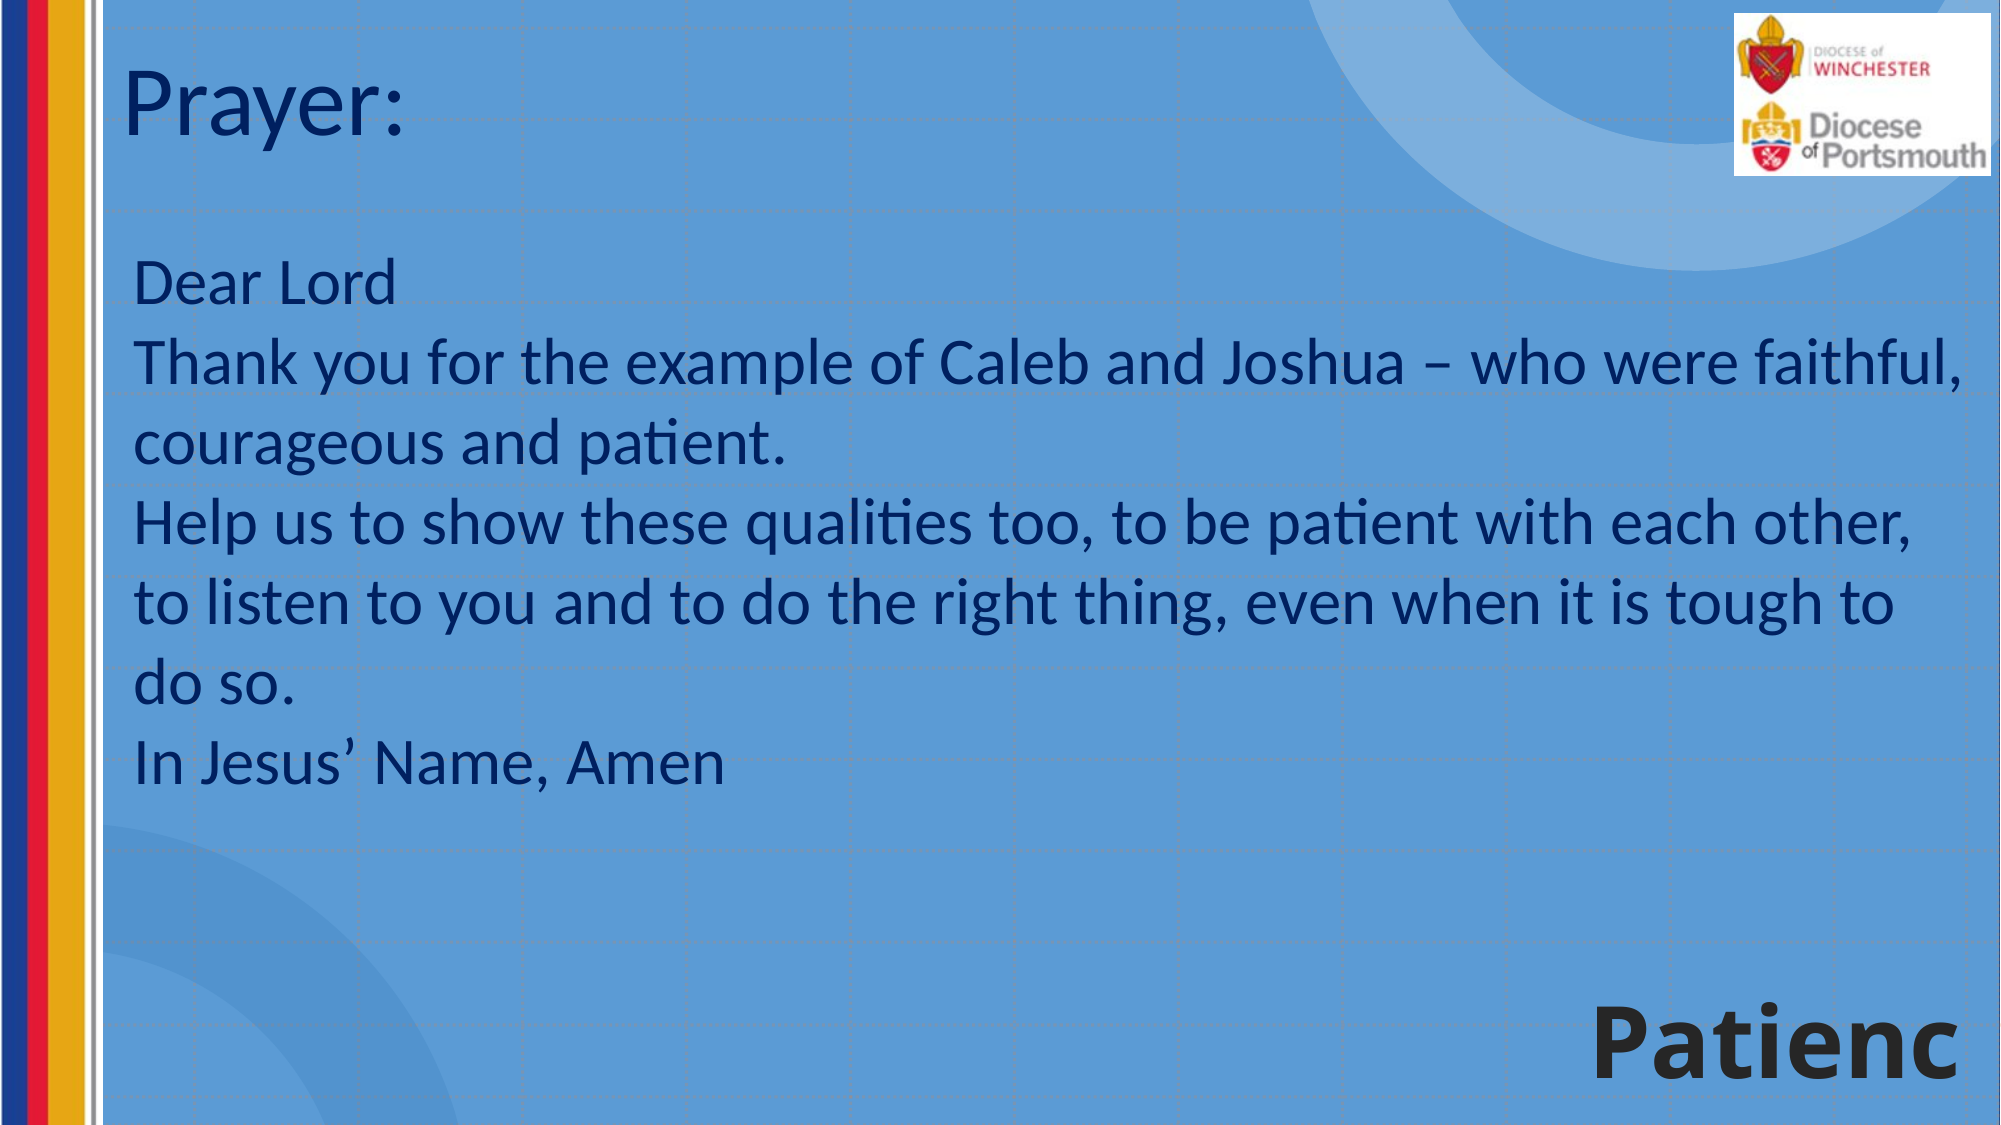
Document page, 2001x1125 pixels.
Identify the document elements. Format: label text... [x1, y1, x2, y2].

picture [0, 0, 103, 1125]
text_box Patience [1549, 971, 2000, 1125]
picture [1734, 13, 1991, 176]
text_box Dear Lord Thank you for the example of Caleb and Joshua – who were faithful, courageous and patient. Help us to show these qualities too, to be patient with each other, to listen to you and to do the right thing, even when it is tough to do so. In Jesus’ Name, Amen [118, 230, 1987, 806]
text_box Prayer: [107, 27, 1734, 163]
